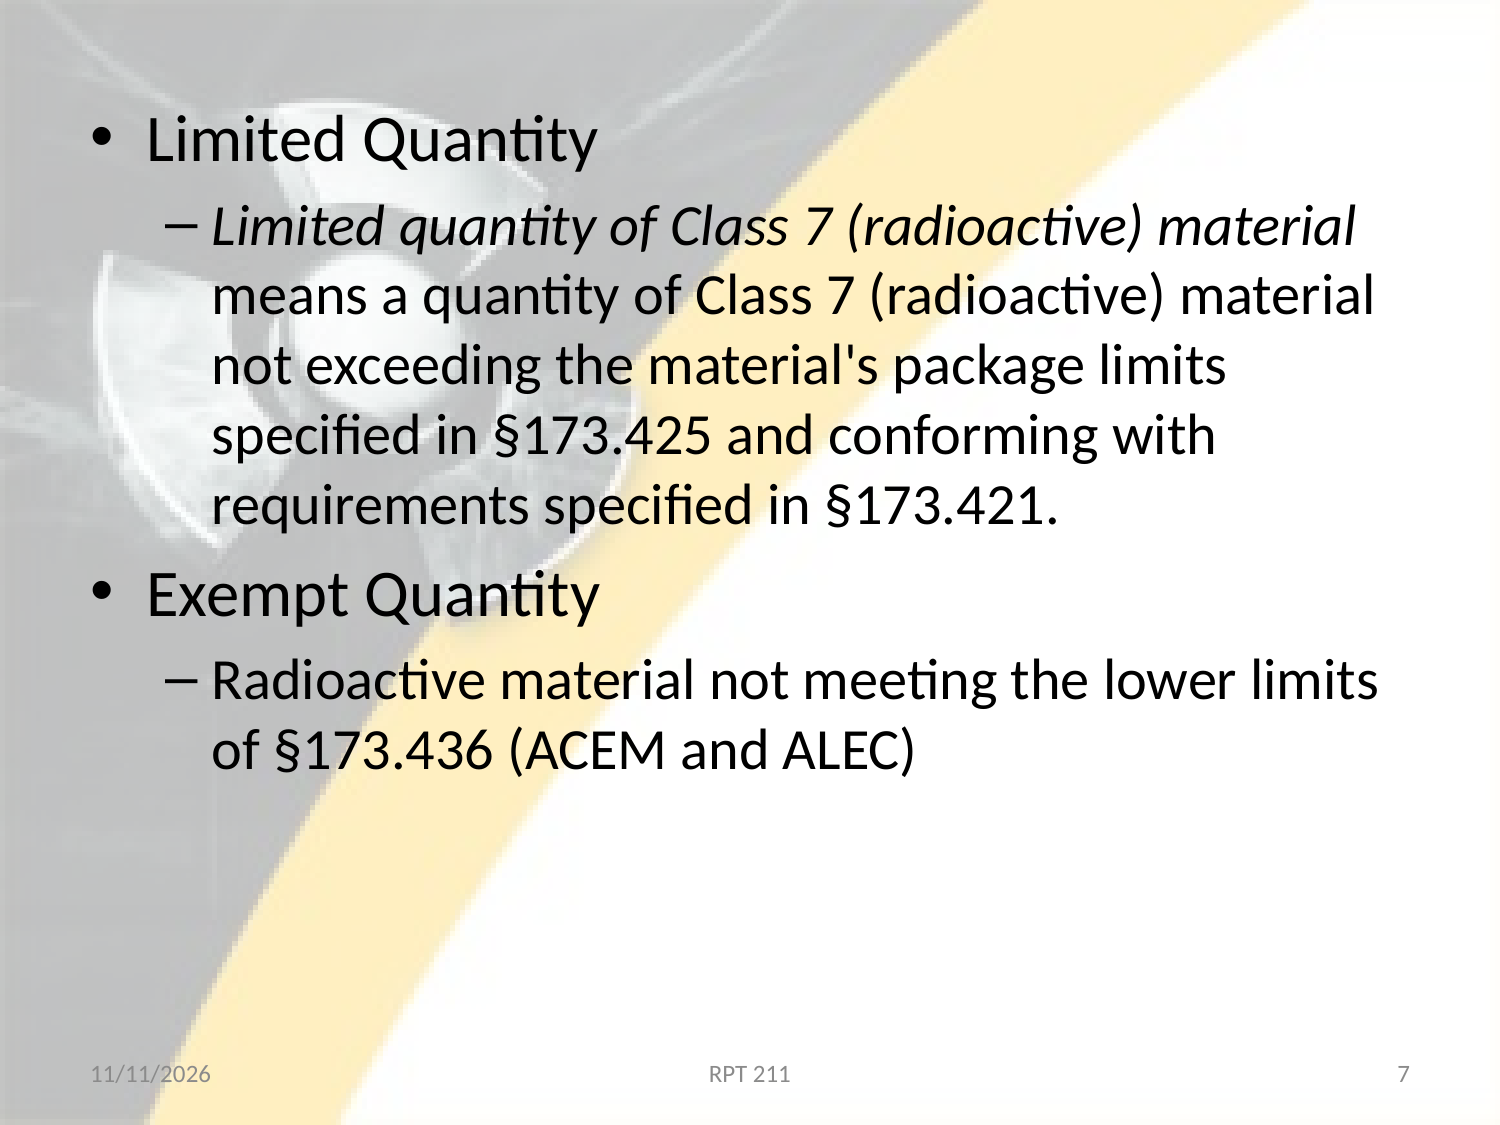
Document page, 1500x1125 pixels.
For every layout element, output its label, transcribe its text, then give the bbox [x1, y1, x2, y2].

list Limited Quantity Limited quantity of Class 7 (radioactive) material means a quantity of Class 7 (radioactive) material not exceeding the material's package limits specified in §173.425 and conforming with requirements specified in §173.421. Exempt Quantity Radioactive material not meeting the lower limits of §173.436 (ACEM and ALEC) [75, 87, 1425, 986]
slide_number 7 [1074, 1042, 1425, 1103]
footer RPT 211 [512, 1042, 988, 1103]
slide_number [75, 1042, 425, 1103]
